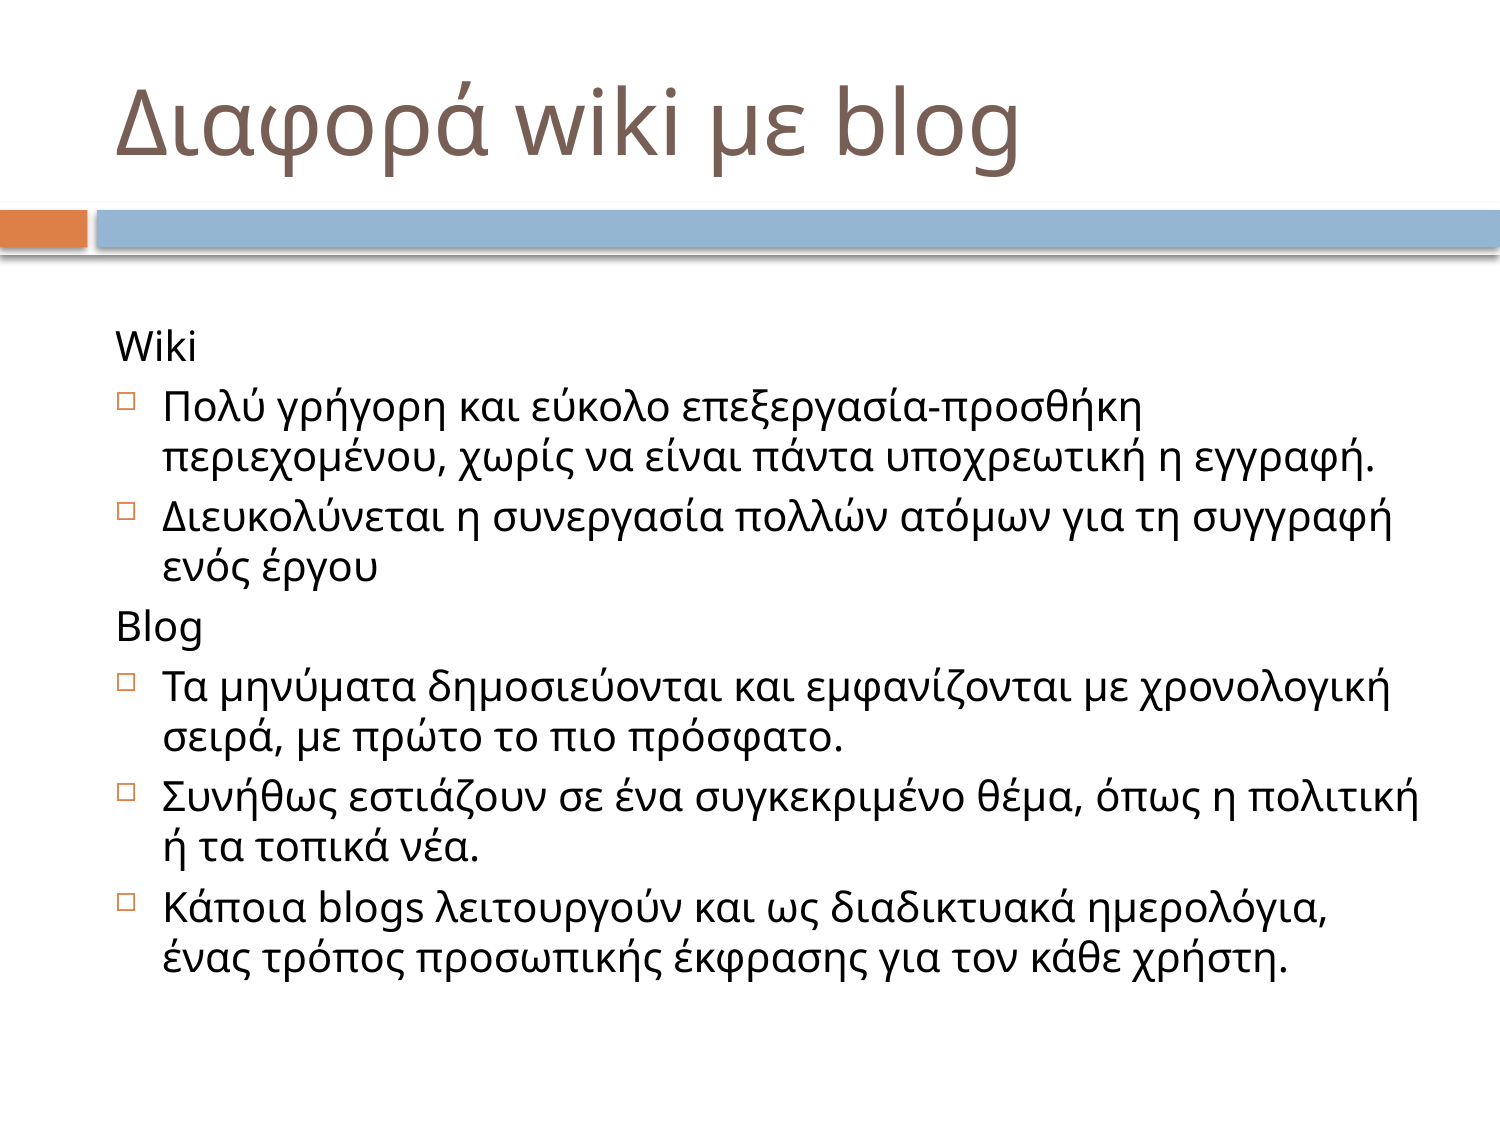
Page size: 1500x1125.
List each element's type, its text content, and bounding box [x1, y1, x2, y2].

list Wiki Πολύ γρήγορη και εύκολο επεξεργασία-προσθήκη περιεχομένου, χωρίς να είναι πάντα υποχρεωτική η εγγραφή. Διευκολύνεται η συνεργασία πολλών ατόμων για τη συγγραφή ενός έργου Βlog Τα μηνύματα δημοσιεύονται και εμφανίζονται με χρονολογική σειρά, με πρώτο το πιο πρόσφατο. Συνήθως εστιάζουν σε ένα συγκεκριμένο θέμα, όπως η πολιτική ή τα τοπικά νέα. Κάποια blogs λειτουργούν και ως διαδικτυακά ημερολόγια, ένας τρόπος προσωπικής έκφρασης για τον κάθε χρήστη. [100, 262, 1438, 1000]
title Διαφορά wiki με blog [100, 37, 1438, 200]
